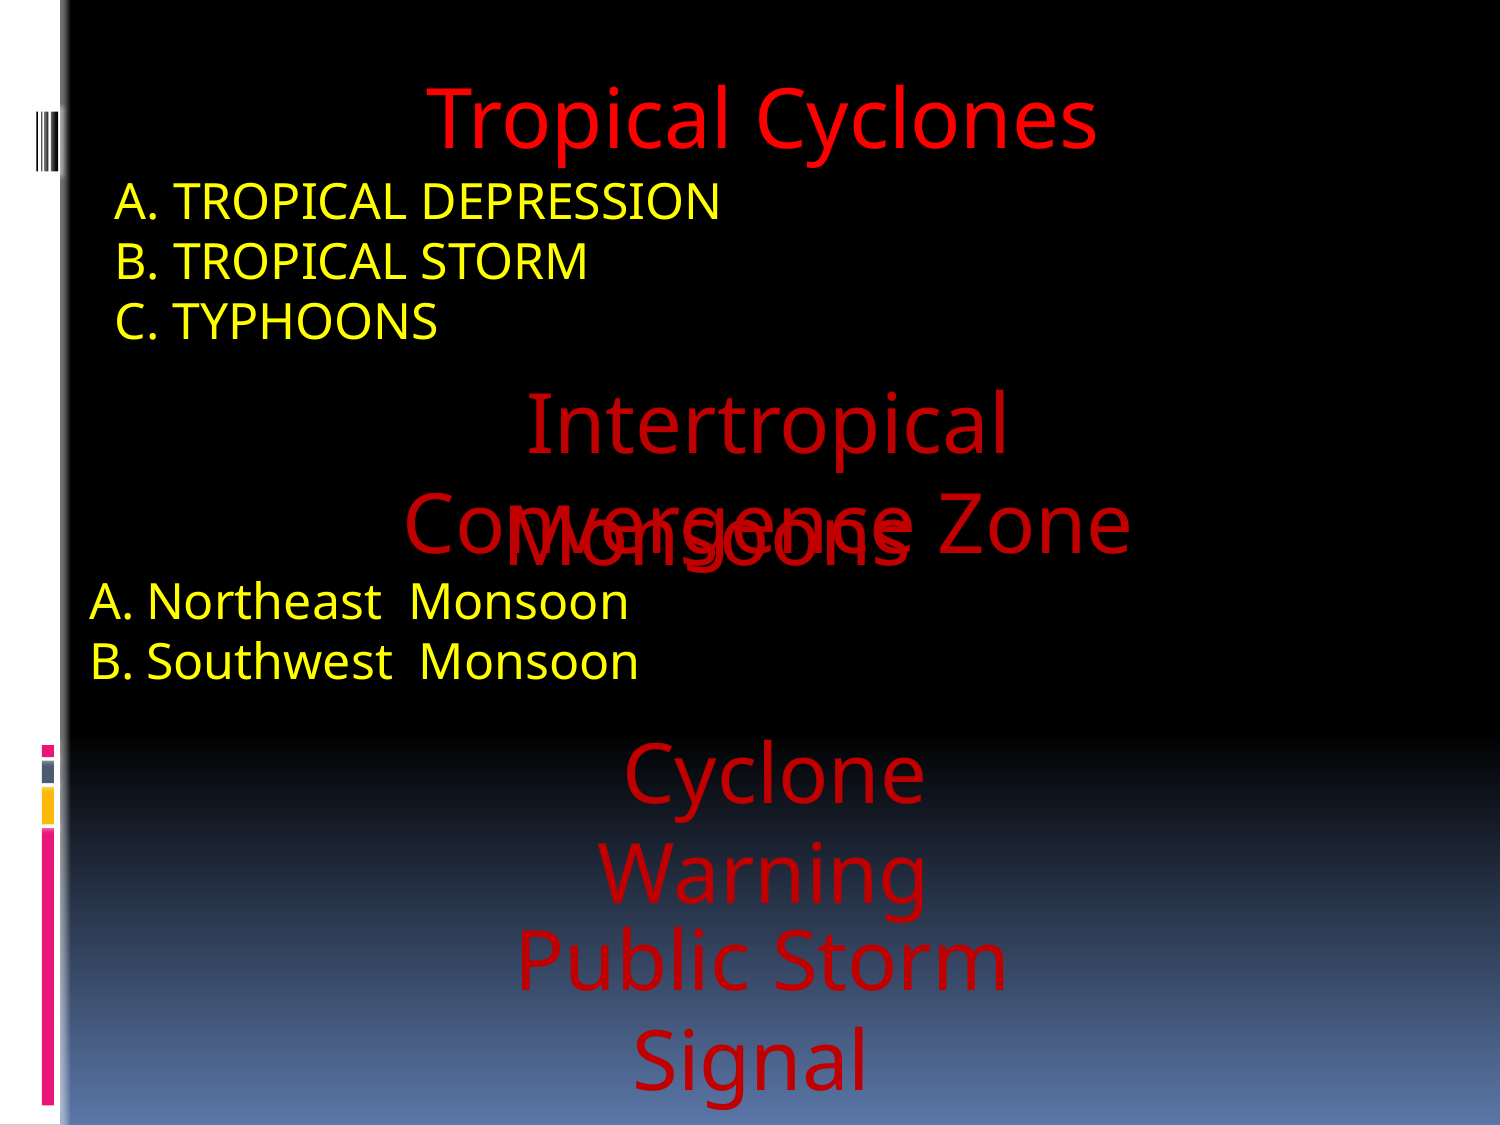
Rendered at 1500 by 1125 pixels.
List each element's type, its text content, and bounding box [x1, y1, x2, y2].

title A. Tropical depression b. Tropical storm c. Typhoons [99, 162, 1375, 400]
text_box Intertropical Convergence Zone [300, 362, 1238, 578]
text_box Northeast Monsoon Southwest Monsoon [75, 562, 938, 698]
text_box Cyclone Warning [462, 712, 1088, 928]
text_box Monsoons [474, 474, 950, 590]
subtitle Tropical Cyclones [125, 37, 1400, 173]
text_box Public Storm Signal [474, 899, 1050, 1115]
